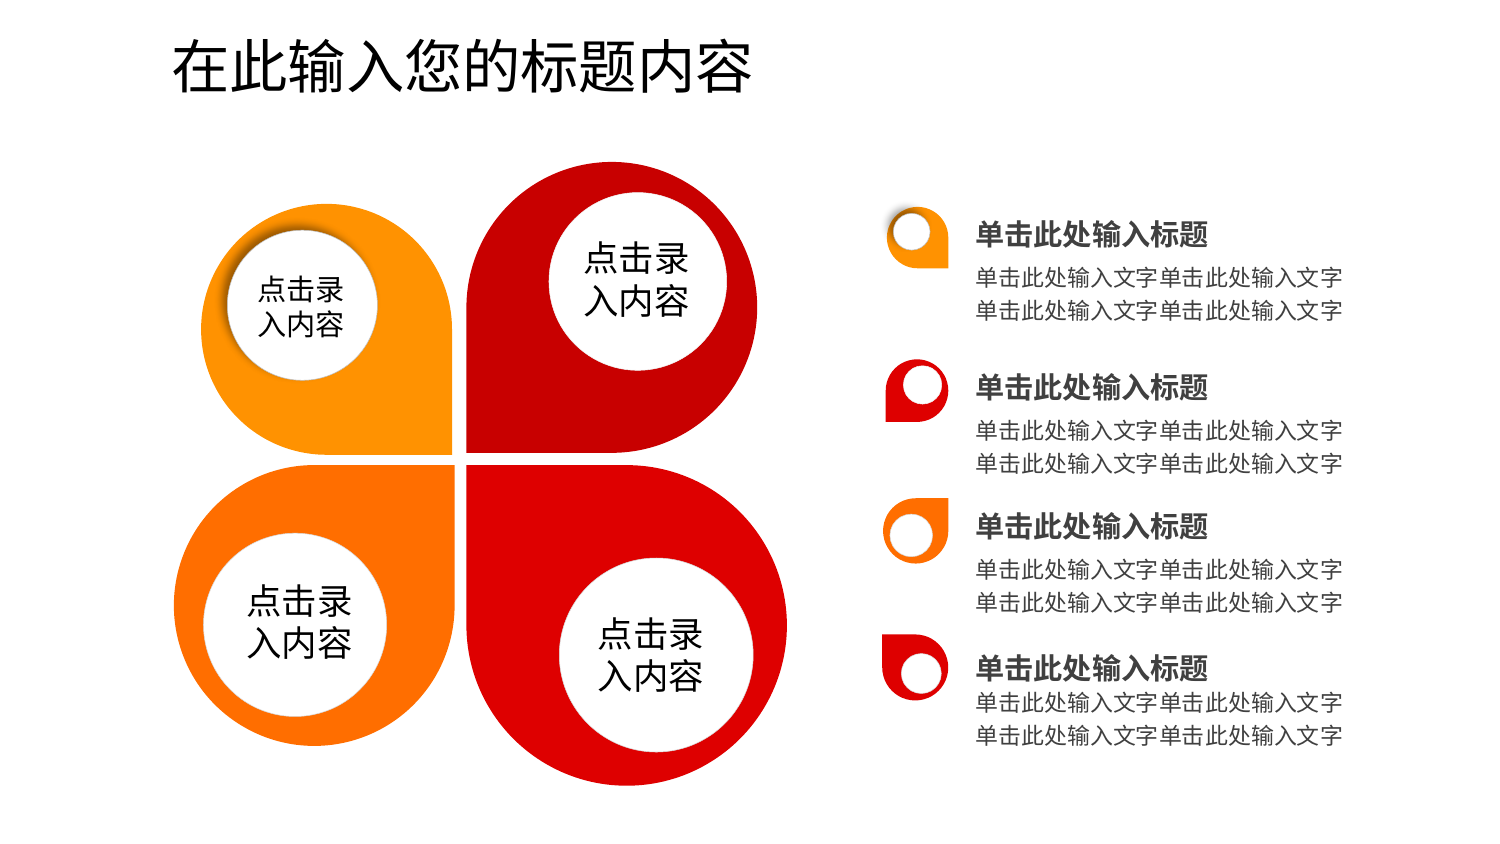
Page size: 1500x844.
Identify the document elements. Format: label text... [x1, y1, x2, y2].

text_box 单击此处输入文字单击此处输入文字 单击此处输入文字单击此处输入文字 [960, 542, 1495, 657]
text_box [886, 206, 949, 269]
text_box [173, 464, 455, 747]
text_box 在此输入您的标题内容 [156, 22, 793, 108]
text_box 单击此处输入标题 [975, 200, 1386, 260]
text_box 单击此处输入标题 [975, 492, 1386, 552]
text_box 单击此处输入文字单击此处输入文字 单击此处输入文字单击此处输入文字 [960, 403, 1495, 518]
text_box 单击此处输入标题 [975, 634, 1386, 694]
text_box 单击此处输入标题 [975, 354, 1386, 414]
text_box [885, 358, 949, 422]
text_box 单击此处输入文字单击此处输入文字 单击此处输入文字单击此处输入文字 [960, 250, 1495, 365]
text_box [466, 161, 758, 454]
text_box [882, 634, 949, 701]
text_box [882, 497, 949, 564]
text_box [466, 464, 788, 786]
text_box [200, 203, 453, 455]
text_box 单击此处输入文字单击此处输入文字 单击此处输入文字单击此处输入文字 [960, 675, 1495, 790]
